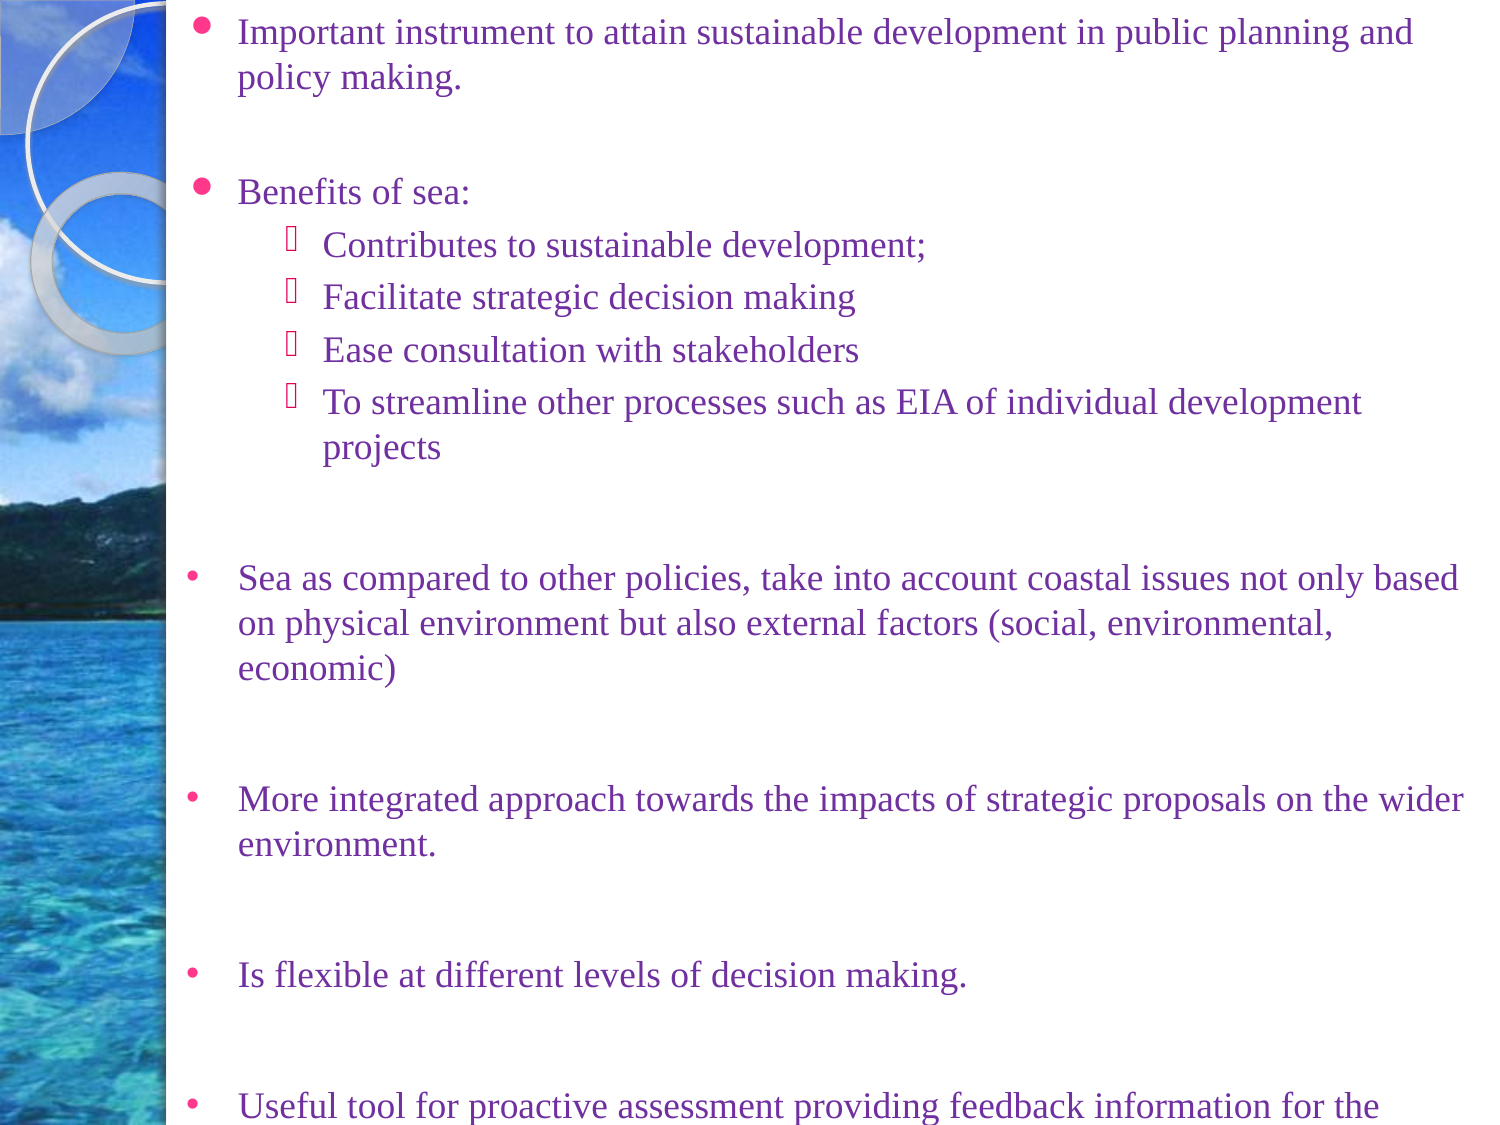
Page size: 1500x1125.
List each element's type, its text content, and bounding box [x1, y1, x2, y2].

picture [0, 134, 166, 1125]
picture [62, 195, 160, 280]
picture [136, 0, 162, 4]
picture [53, 240, 160, 332]
picture [32, 13, 160, 207]
list Important instrument to attain sustainable development in public planning and policy making. Benefits of sea: Contributes to sustainable development; Facilitate strategic decision making Ease consultation with stakeholders To streamline other processes such as EIA of individual development projects Sea as compared to other policies, take into account coastal issues not only based on physical environment but also external factors (social, environmental, economic) More integrated approach towards the impacts of strategic proposals on the wider environment. Is flexible at different levels of decision making. Useful tool for proactive assessment providing feedback information for the formulation of policy and planning. [162, 0, 1500, 788]
